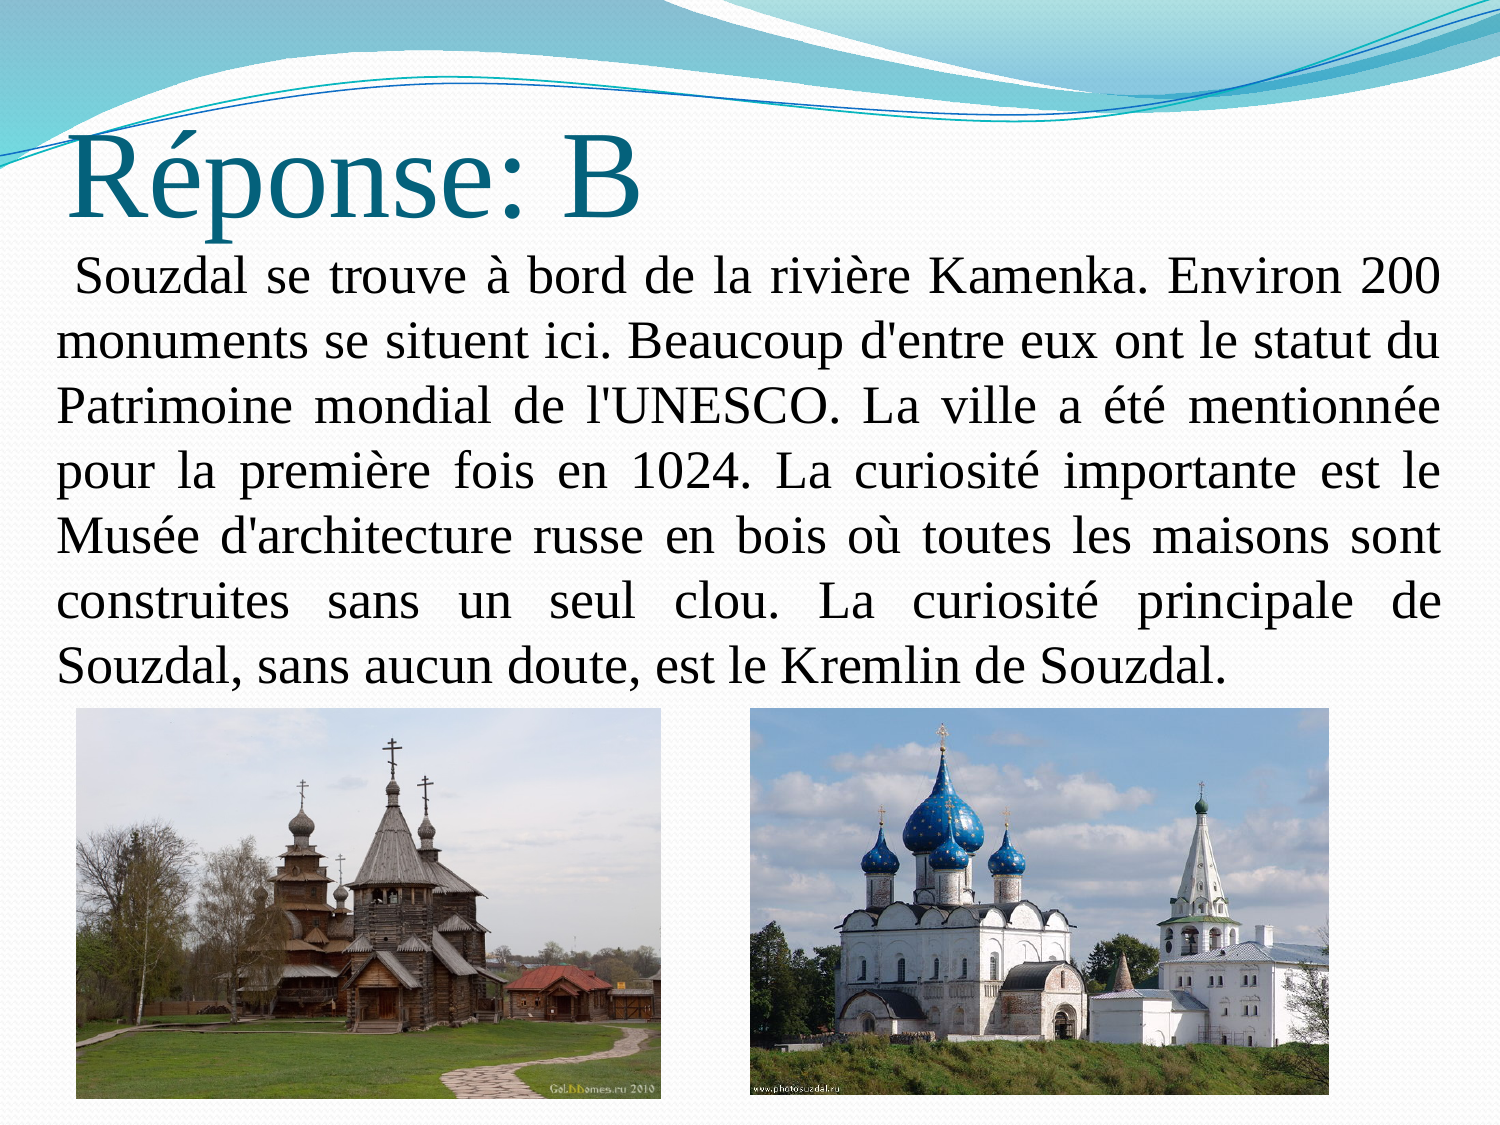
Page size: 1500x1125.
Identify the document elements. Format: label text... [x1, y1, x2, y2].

list Souzdal se trouve à bord de la rivière Kamenka. Environ 200 monuments se situent ici. Beaucoup d'entre eux ont le statut du Patrimoine mondial de l'UNESCO. La ville a été mentionnée pour la première fois en 1024. La curiosité importante est le Musée d'architecture russe en bois où toutes les maisons sont construites sans un seul clou. La curiosité principale de Souzdal, sans aucun doute, est le Kremlin de Souzdal. [41, 231, 1458, 1094]
picture [76, 708, 662, 1099]
picture [749, 708, 1330, 1095]
title Réponse: B [64, 54, 1415, 231]
